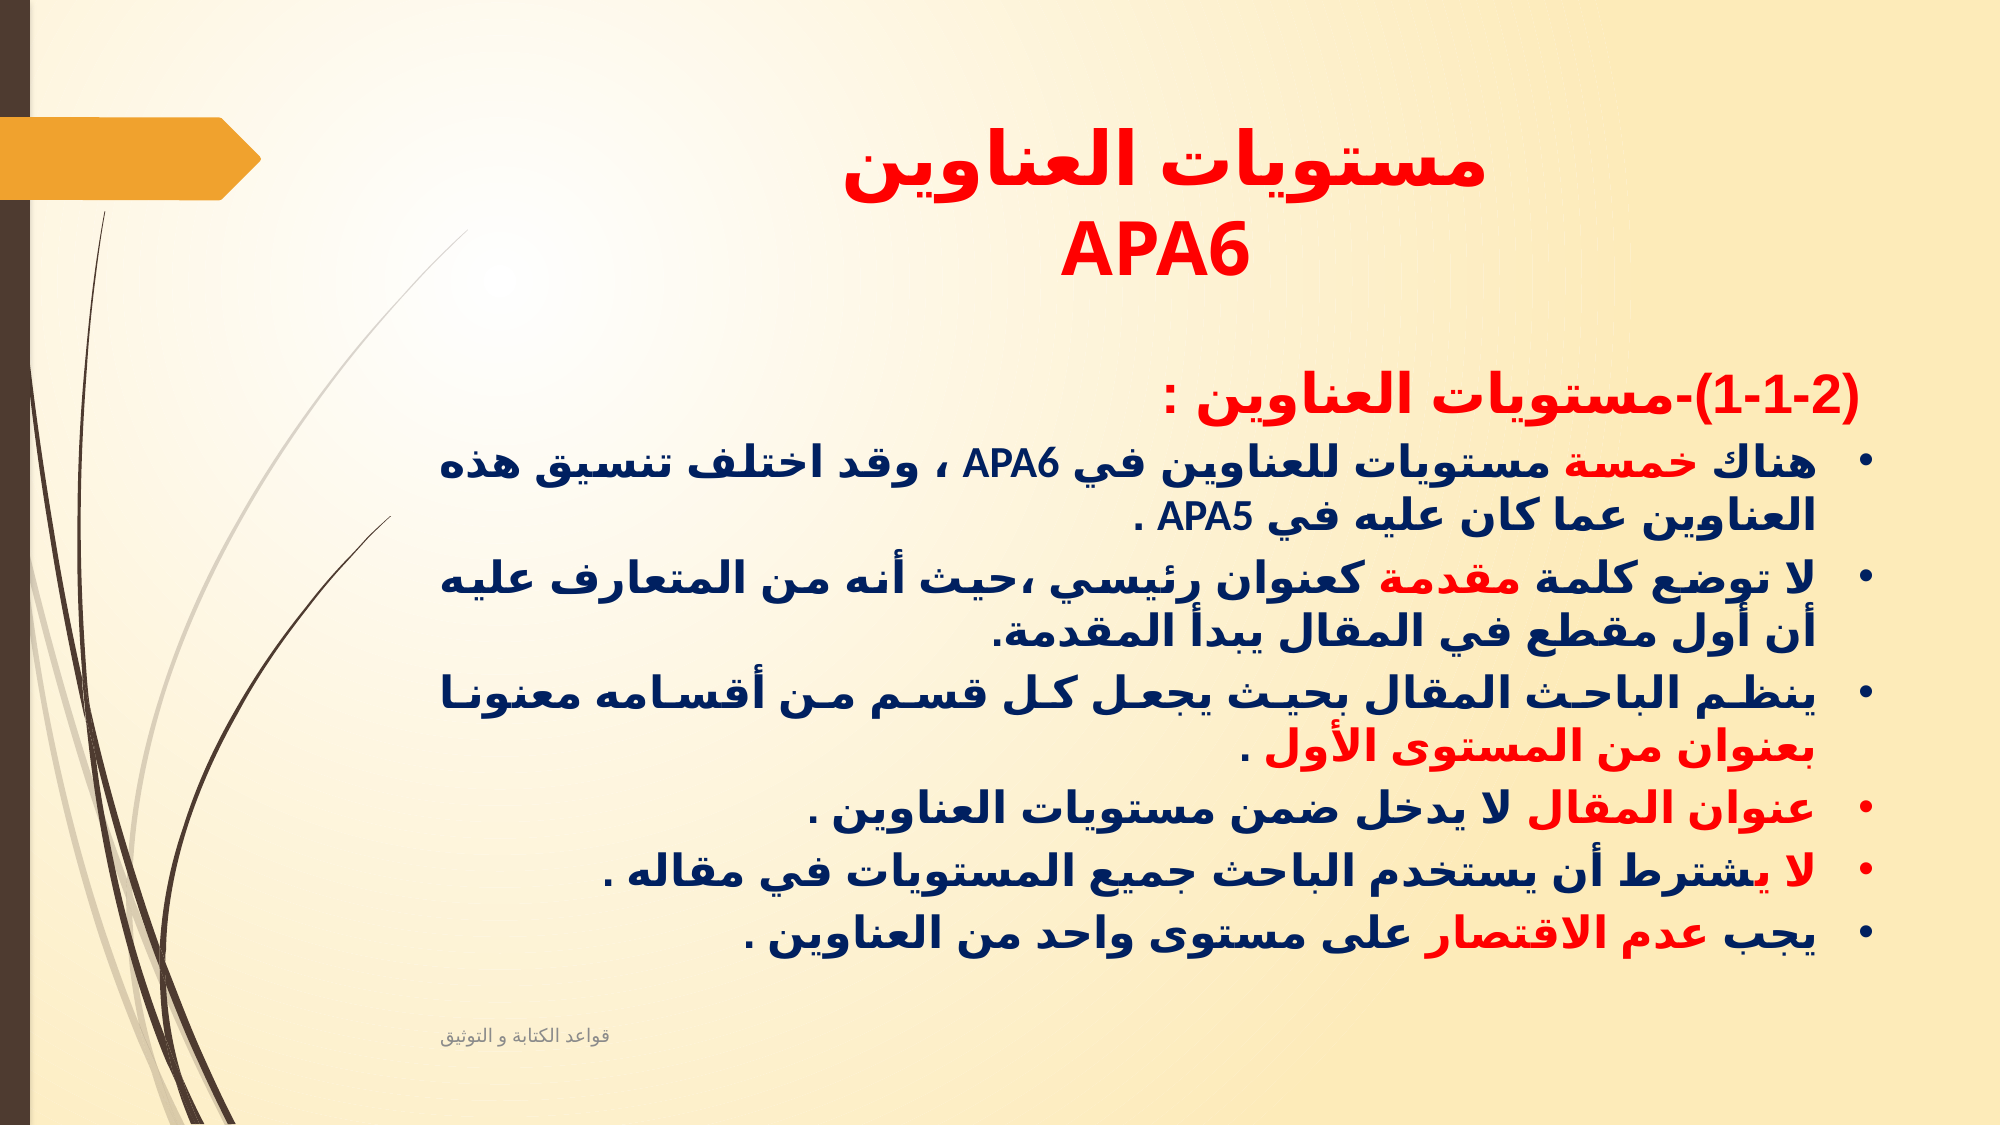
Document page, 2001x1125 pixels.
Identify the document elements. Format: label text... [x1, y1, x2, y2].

title مستويات العناوين APA6 [425, 102, 1888, 313]
list (1-1-2)-مستويات العناوين : هناك خمسة مستويات للعناوين في APA6 ، وقد اختلف تنسيق هذه العناوين عما كان عليه في APA5 . لا توضع كلمة مقدمة كعنوان رئيسي ،حيث أنه من المتعارف عليه أن أول مقطع في المقال يبدأ المقدمة. ينظم الباحث المقال بحيث يجعل كل قسم من أقسامه معنونا بعنوان من المستوى الأول . عنوان المقال لا يدخل ضمن مستويات العناوين . لا يشترط أن يستخدم الباحث جميع المستويات في مقاله . يجب عدم الاقتصار على مستوى واحد من العناوين . [424, 350, 1888, 970]
footer قواعد الكتابة و التوثيق [424, 1006, 1675, 1067]
